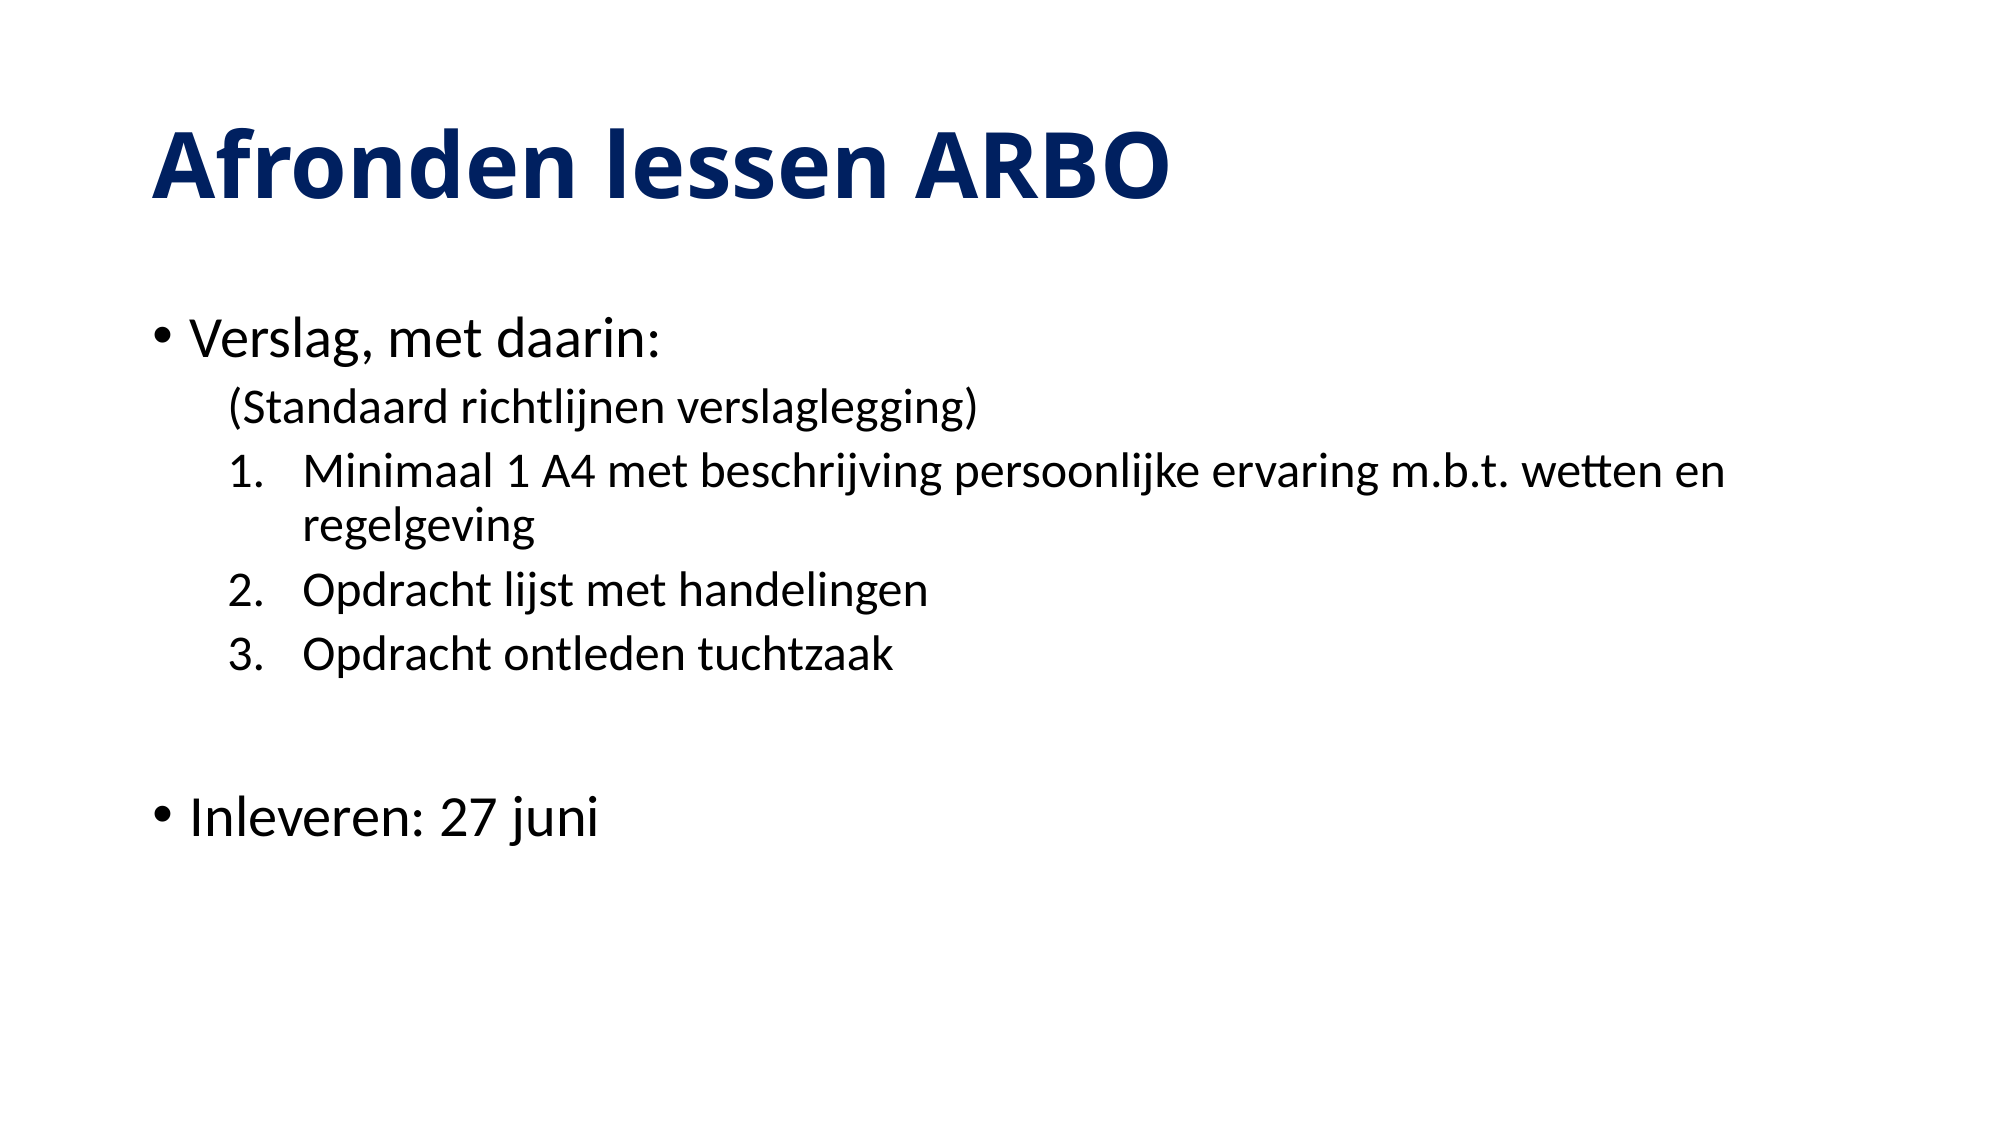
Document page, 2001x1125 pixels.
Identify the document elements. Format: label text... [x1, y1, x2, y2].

title Afronden lessen ARBO [137, 59, 1863, 278]
list Verslag, met daarin: (Standaard richtlijnen verslaglegging) Minimaal 1 A4 met beschrijving persoonlijke ervaring m.b.t. wetten en regelgeving Opdracht lijst met handelingen Opdracht ontleden tuchtzaak Inleveren: 27 juni [137, 299, 1863, 1014]
